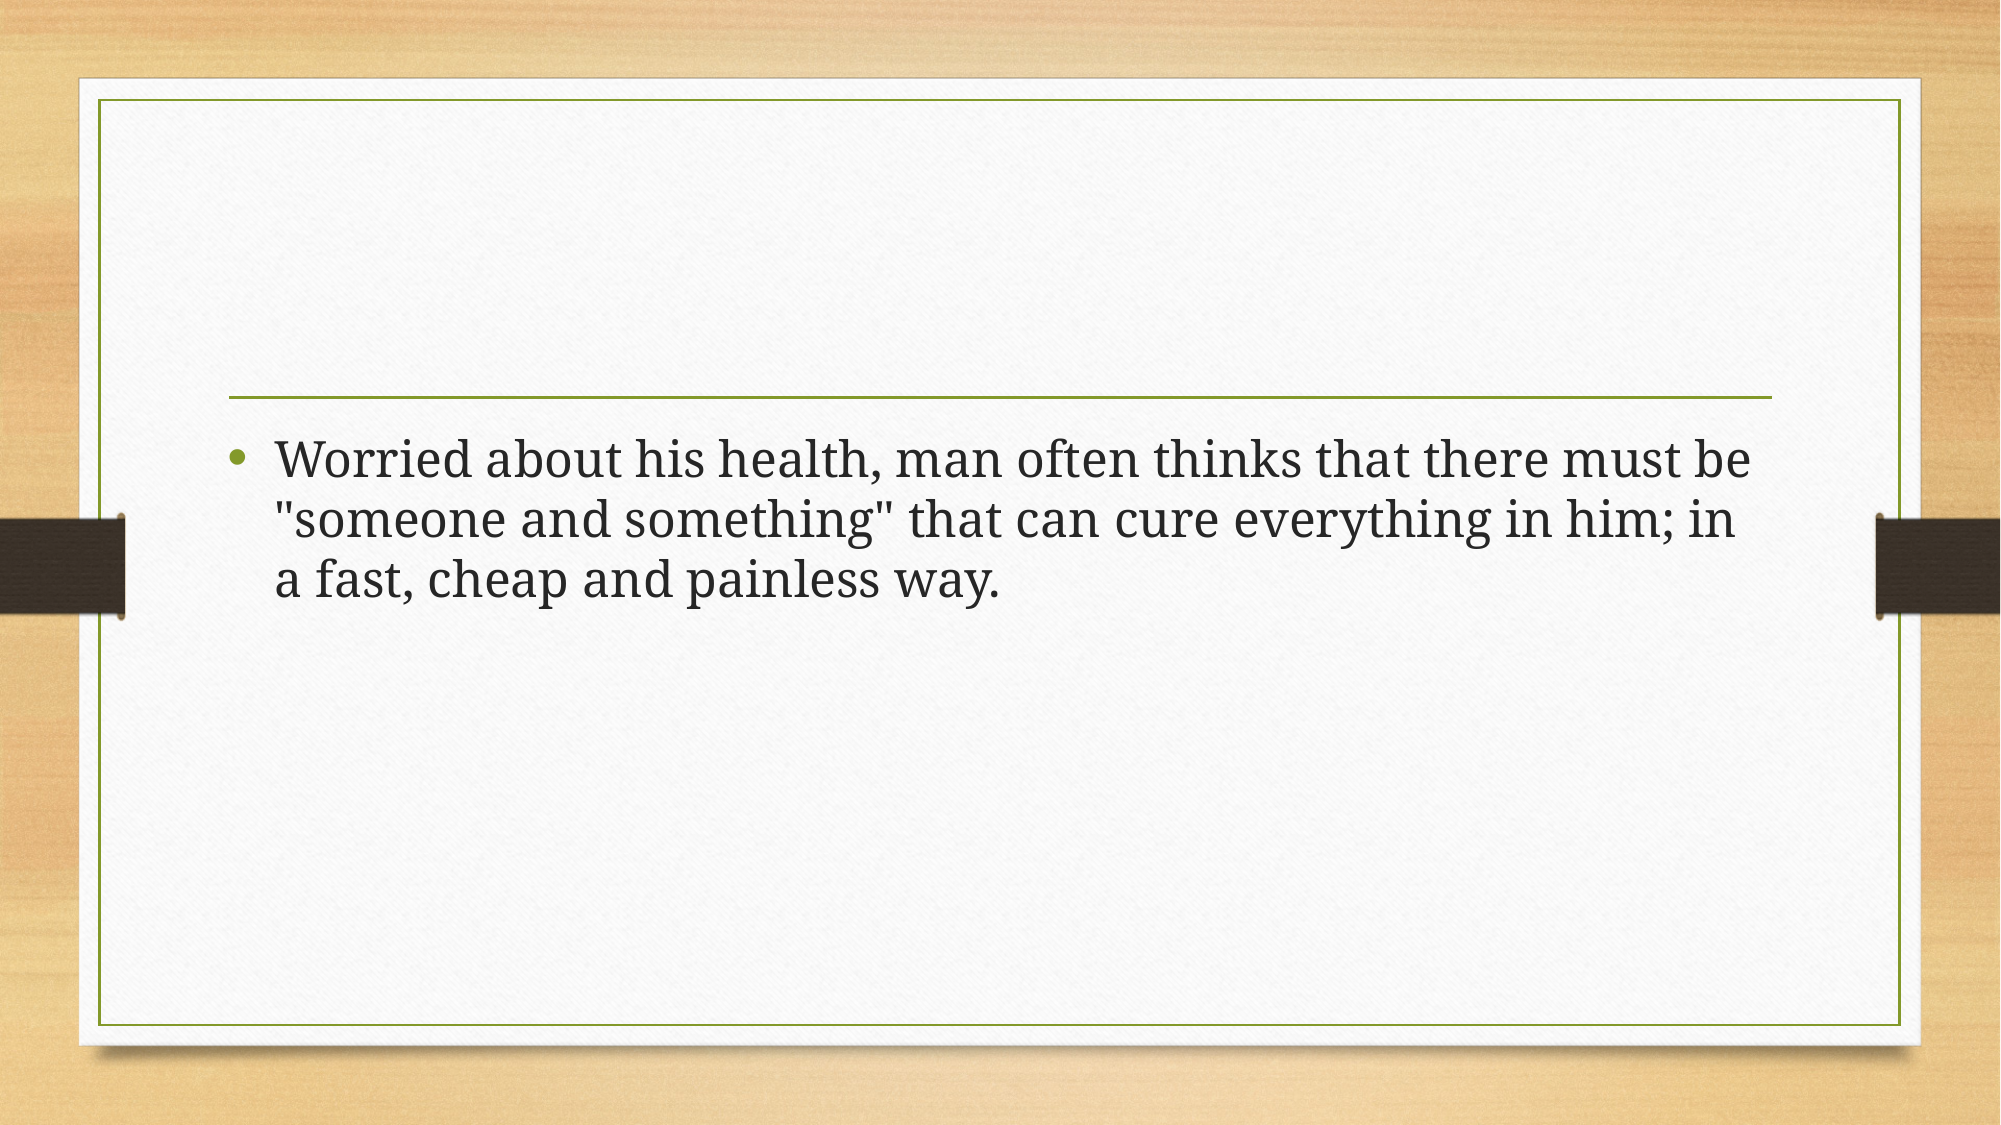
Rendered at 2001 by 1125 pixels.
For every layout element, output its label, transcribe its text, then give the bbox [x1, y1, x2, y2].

picture [0, 0, 2001, 1125]
list Worried about his health, man often thinks that there must be "someone and something" that can cure everything in him; in a fast, cheap and painless way. [212, 419, 1788, 964]
